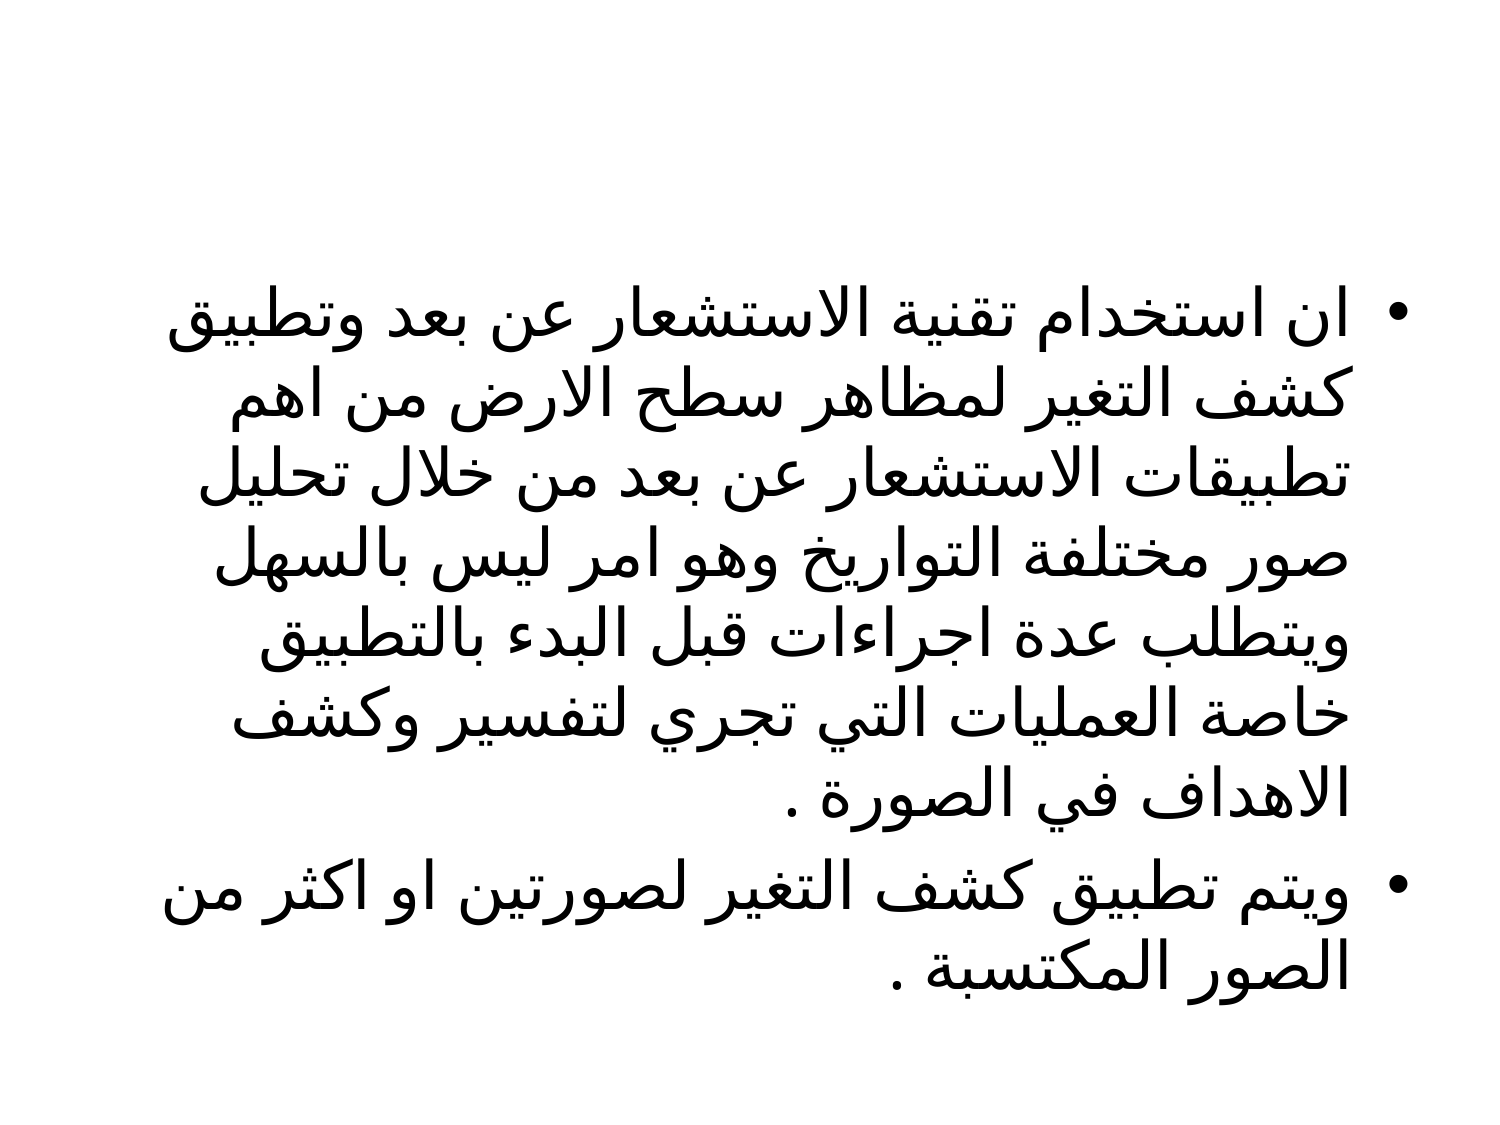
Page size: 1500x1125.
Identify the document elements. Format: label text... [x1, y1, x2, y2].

list ان استخدام تقنية الاستشعار عن بعد وتطبيق كشف التغير لمظاهر سطح الارض من اهم تطبيقات الاستشعار عن بعد من خلال تحليل صور مختلفة التواريخ وهو امر ليس بالسهل ويتطلب عدة اجراءات قبل البدء بالتطبيق خاصة العمليات التي تجري لتفسير وكشف الاهداف في الصورة . ويتم تطبيق كشف التغير لصورتين او اكثر من الصور المكتسبة . [75, 262, 1425, 1005]
